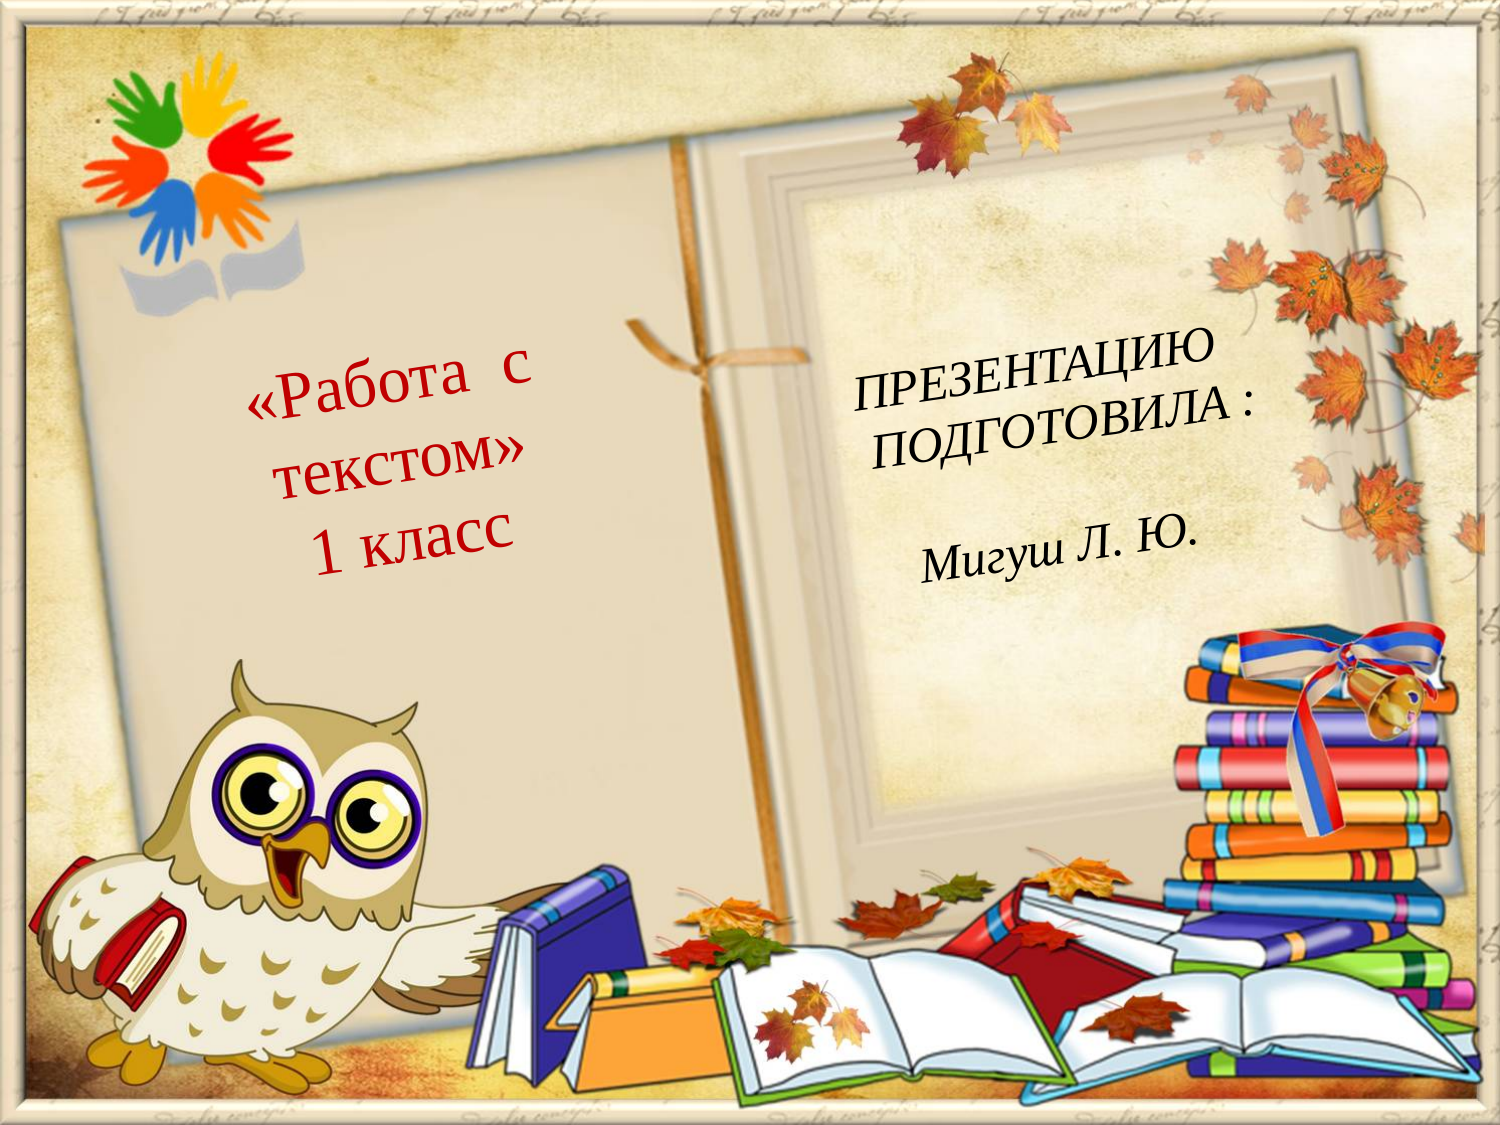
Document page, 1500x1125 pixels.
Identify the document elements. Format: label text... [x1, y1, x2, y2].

subtitle ПРЕЗЕНТАЦИЮ ПОДГОТОВИЛА : Мигуш Л. Ю. [785, 292, 1321, 707]
text_box «Работа с текстом» 1 класс [84, 239, 725, 750]
picture [0, 0, 1500, 1125]
